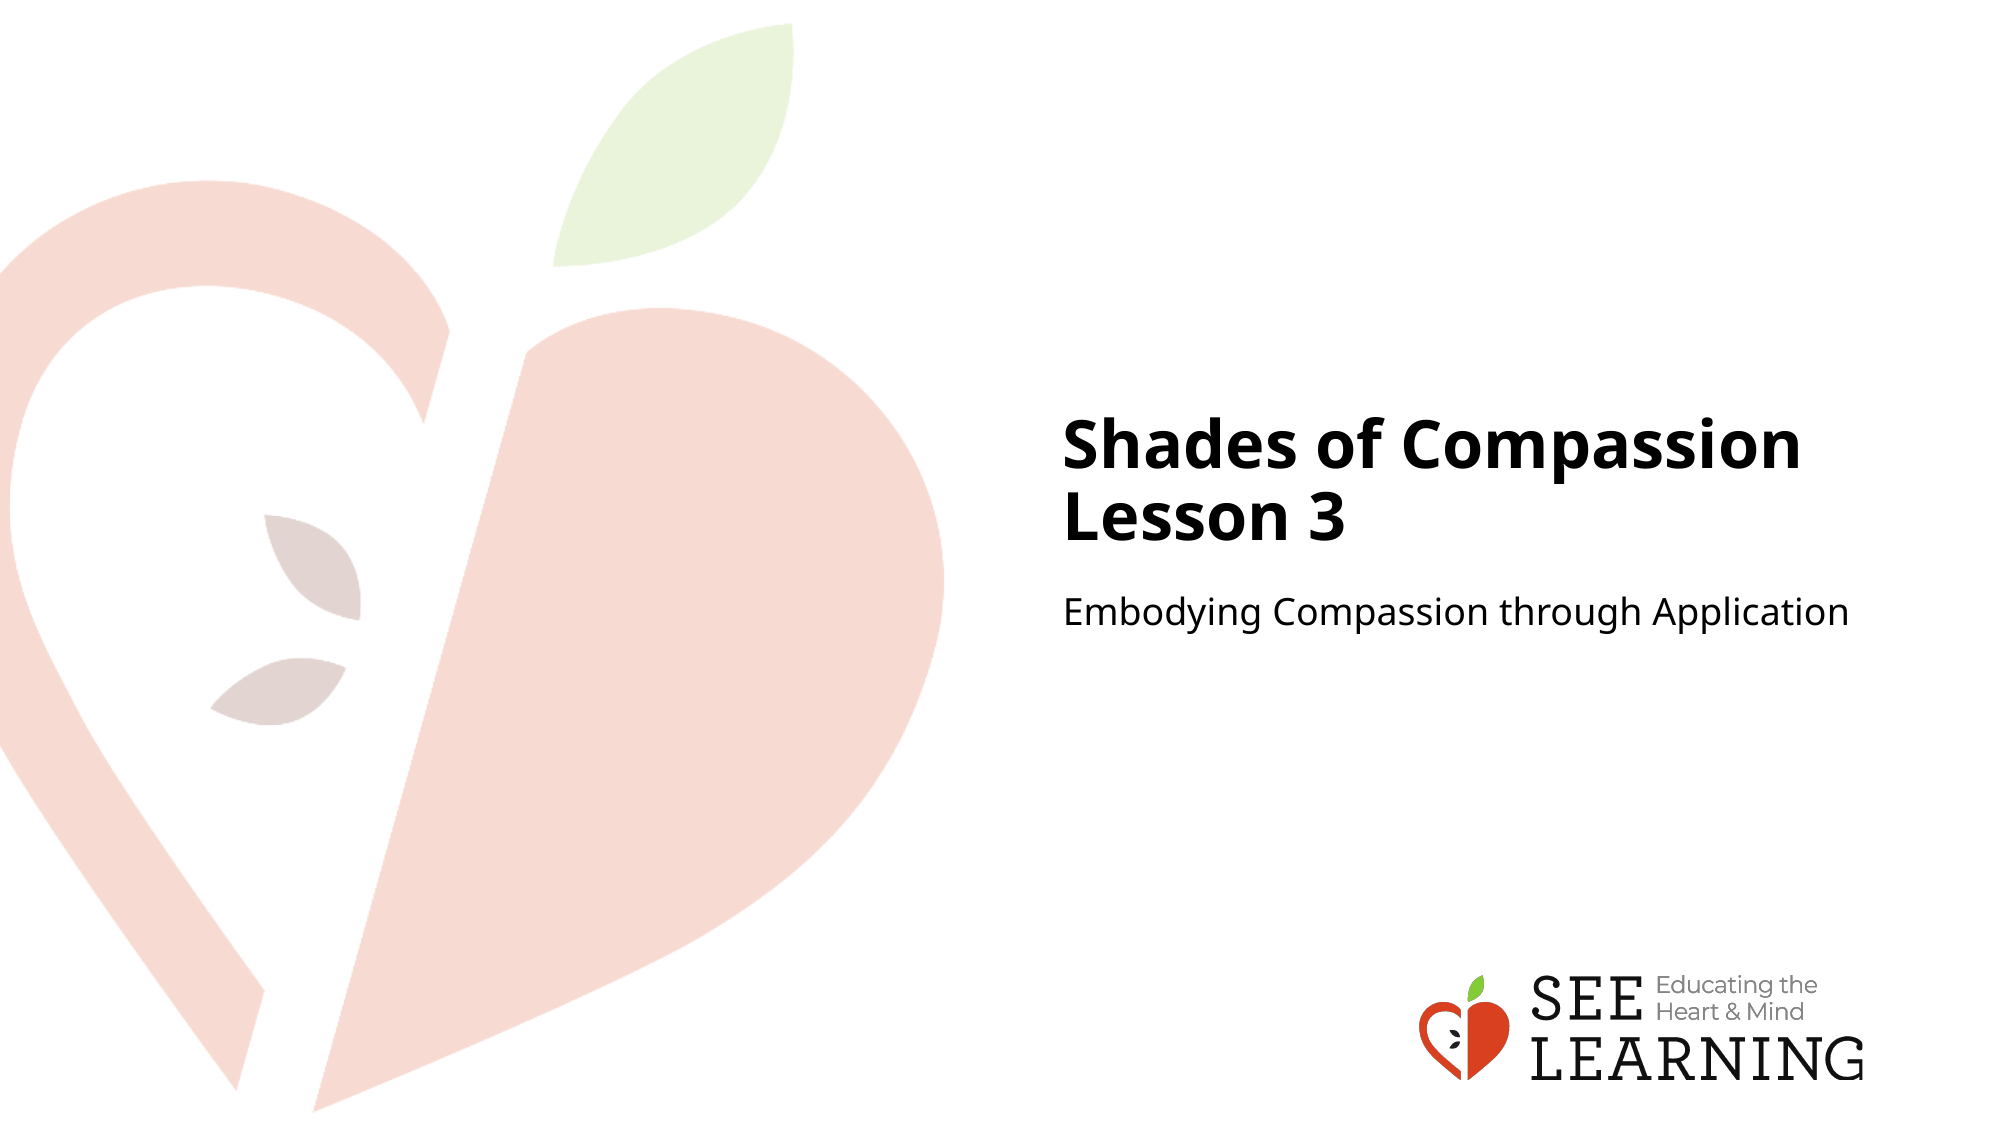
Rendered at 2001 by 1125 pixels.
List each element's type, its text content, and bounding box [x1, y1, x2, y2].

subtitle Embodying Compassion through Application [1047, 585, 1927, 680]
title Shades of Compassion Lesson 3 [1047, 104, 2000, 563]
picture [1419, 975, 1863, 1080]
